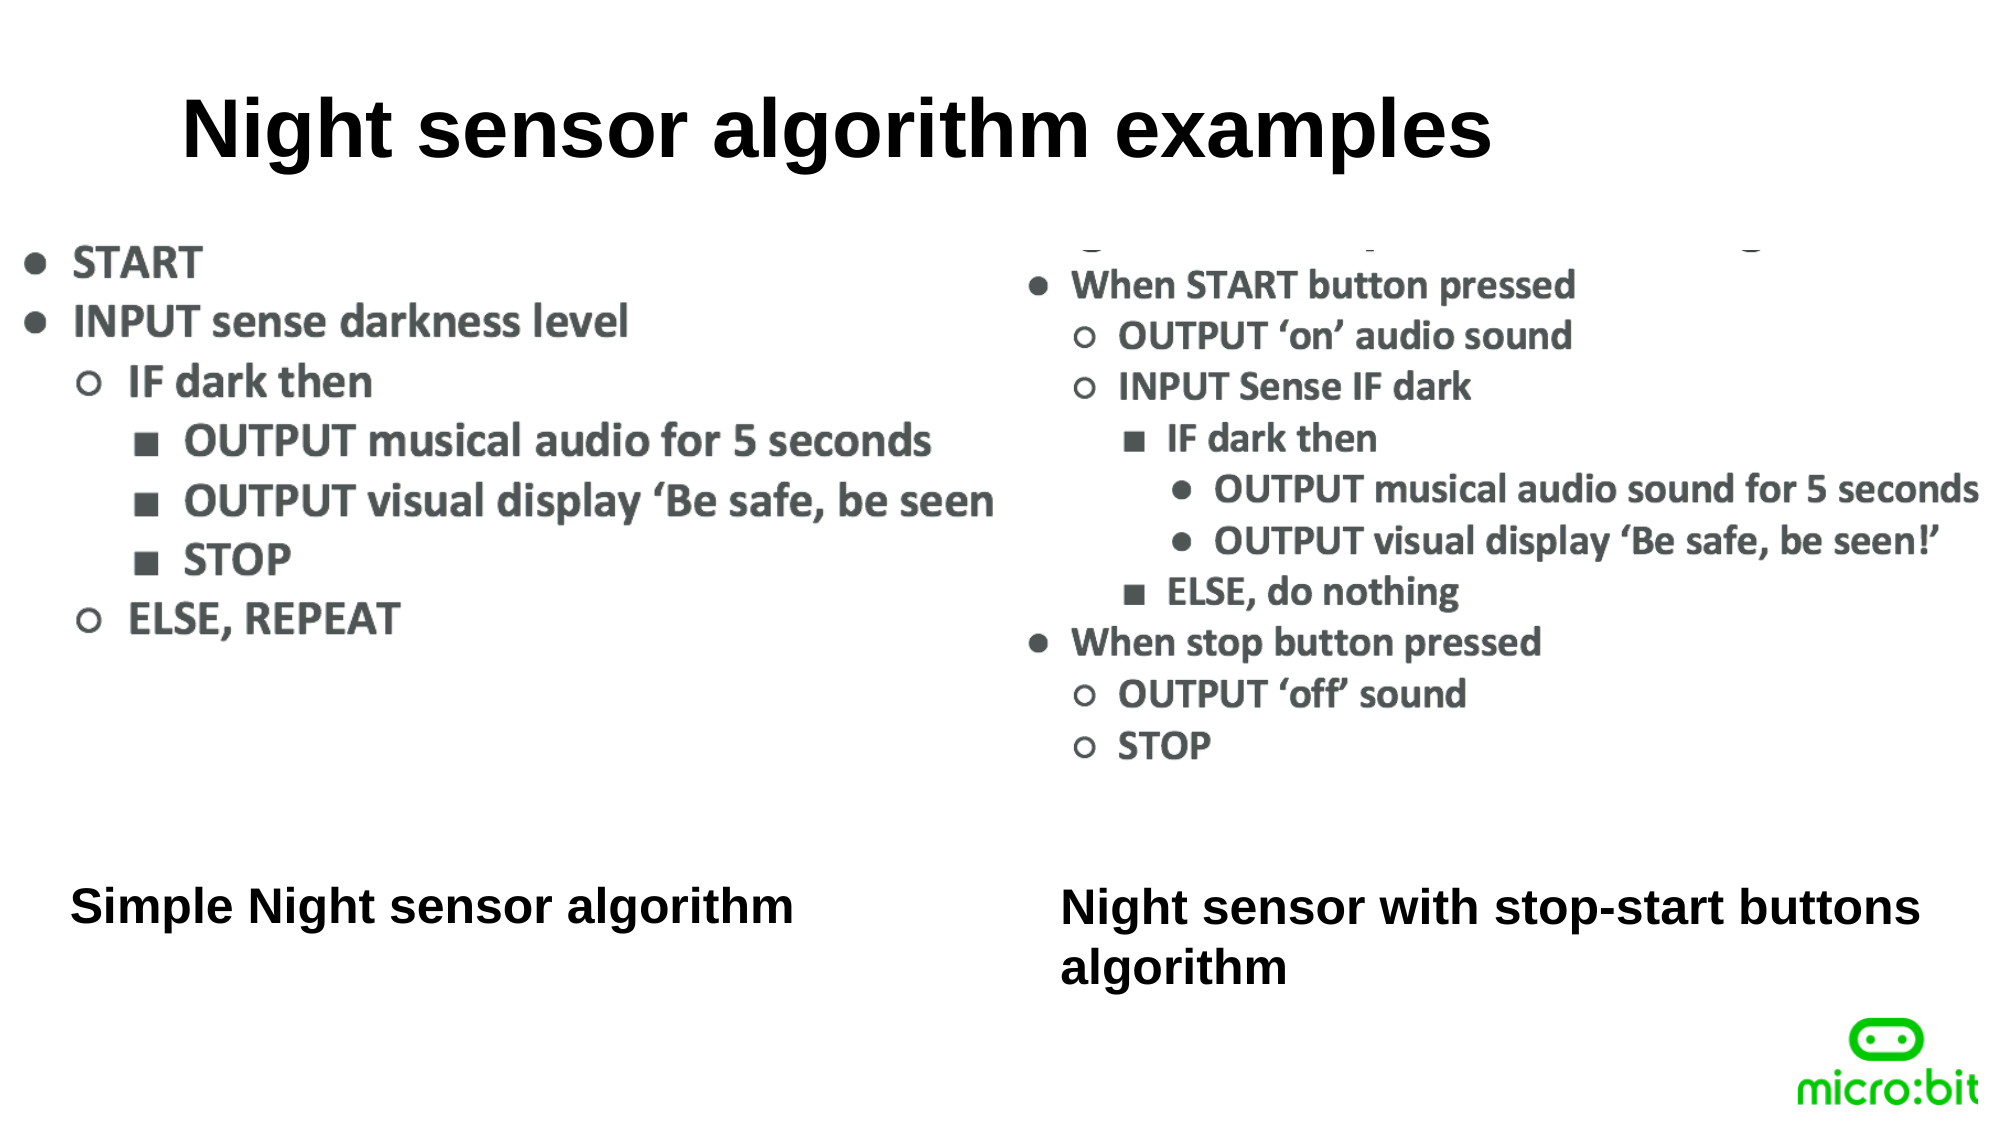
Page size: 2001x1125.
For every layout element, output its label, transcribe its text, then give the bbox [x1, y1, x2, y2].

picture [1797, 1017, 1978, 1106]
picture [0, 209, 2000, 777]
text_box Night sensor algorithm examples [166, 668, 1918, 884]
text_box Night sensor algorithm examples [166, 60, 1918, 248]
text_box Night sensor with stop-start buttons algorithm [1045, 866, 1938, 1002]
text_box Simple Night sensor algorithm [55, 865, 825, 941]
